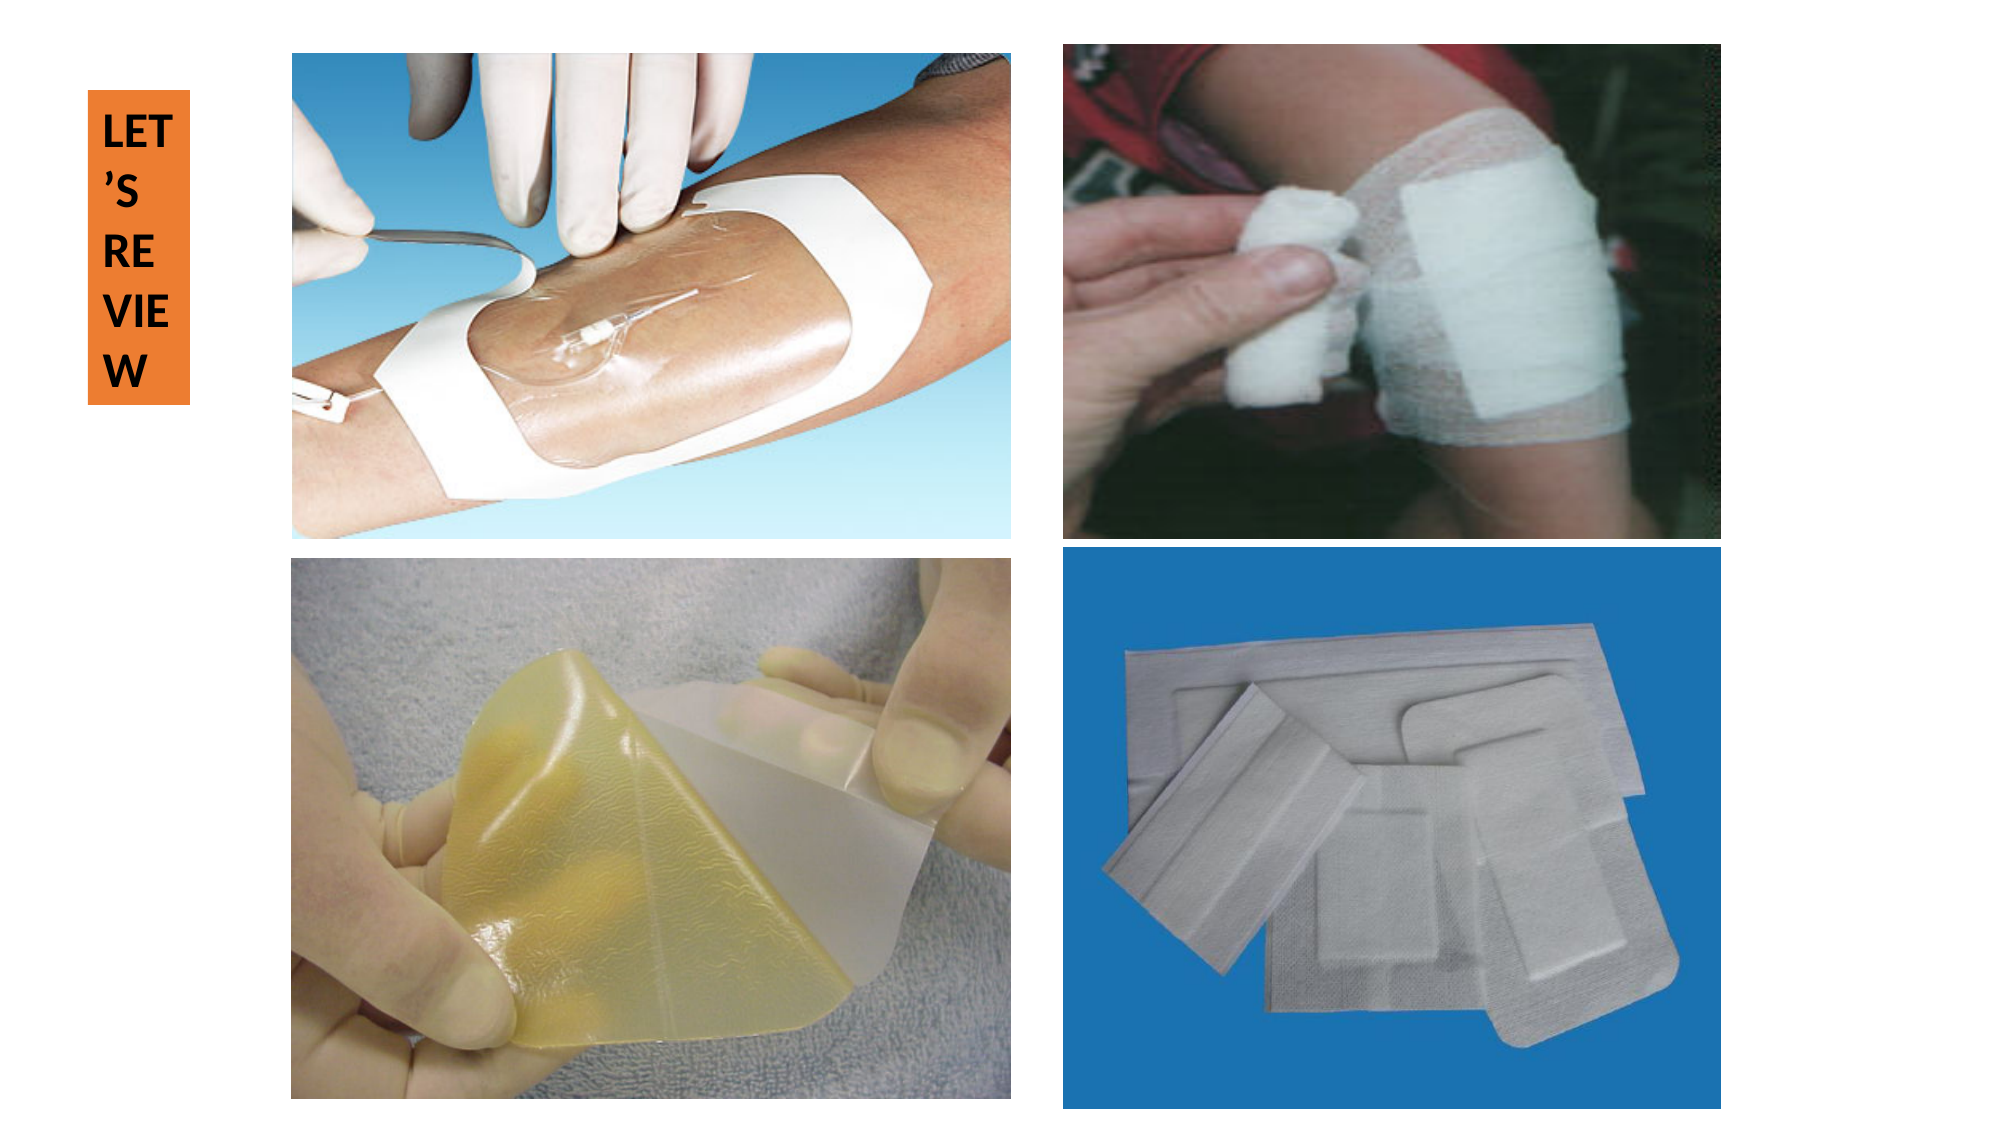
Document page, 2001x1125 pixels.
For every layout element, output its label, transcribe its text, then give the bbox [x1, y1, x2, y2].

text_box LET’S REVIEW [87, 90, 190, 405]
picture [291, 558, 1011, 1099]
picture [292, 53, 1011, 539]
picture [1063, 547, 1721, 1110]
picture [1063, 44, 1721, 539]
